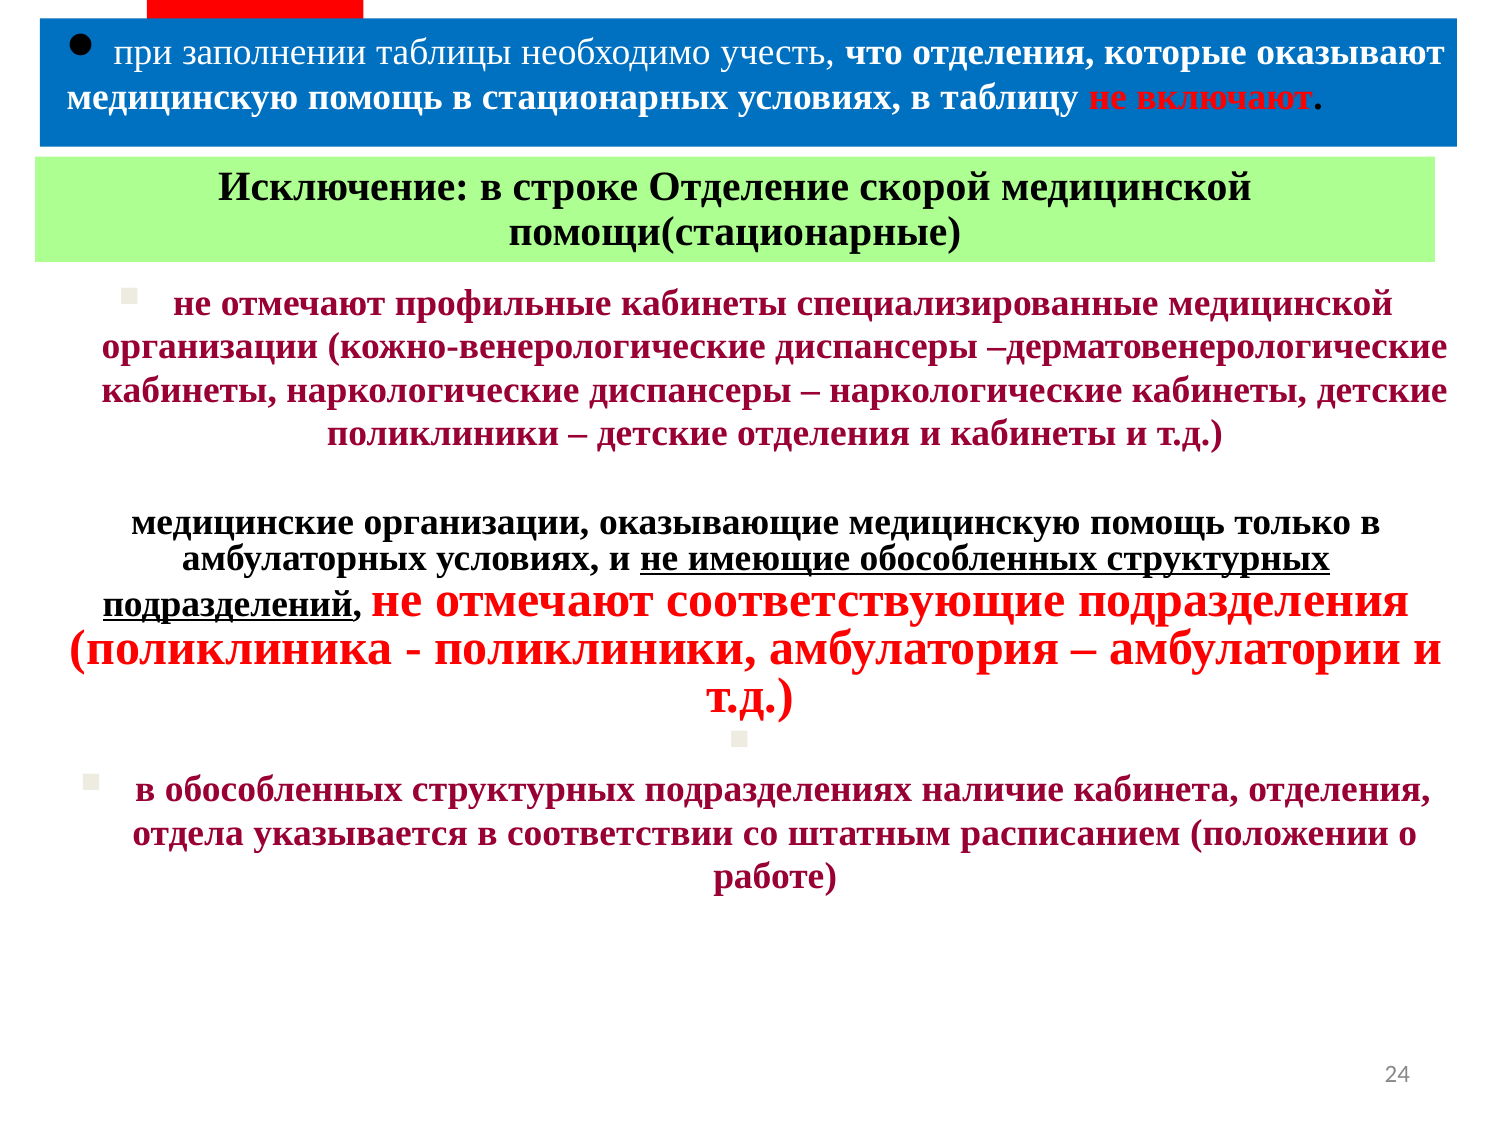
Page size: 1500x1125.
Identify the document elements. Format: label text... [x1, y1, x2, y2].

text_box не отмечают профильные кабинеты специализированные медицинской организации (кожно-венерологические диспансеры –дерматовенерологические кабинеты, наркологические диспансеры – наркологические кабинеты, детские поликлиники – детские отделения и кабинеты и т.д.) медицинские организации, оказывающие медицинскую помощь только в амбулаторных условиях, и не имеющие обособленных структурных подразделений, не отмечают соответствующие подразделения (поликлиника - поликлиники, амбулатория – амбулатории и т.д.) в обособленных структурных подразделениях наличие кабинета, отделения, отдела указывается в соответствии со штатным расписанием (положении о работе) [37, 278, 1475, 938]
text_box при заполнении таблицы необходимо учесть, что отделения, которые оказывают медицинскую помощь в стационарных условиях, в таблицу не включают. [51, 19, 1465, 157]
text_box Исключение: в строке Отделение скорой медицинской помощи(стационарные) [35, 156, 1435, 262]
text_box [145, 0, 365, 16]
text_box [38, 16, 1459, 149]
slide_number 24 [1074, 1042, 1425, 1103]
